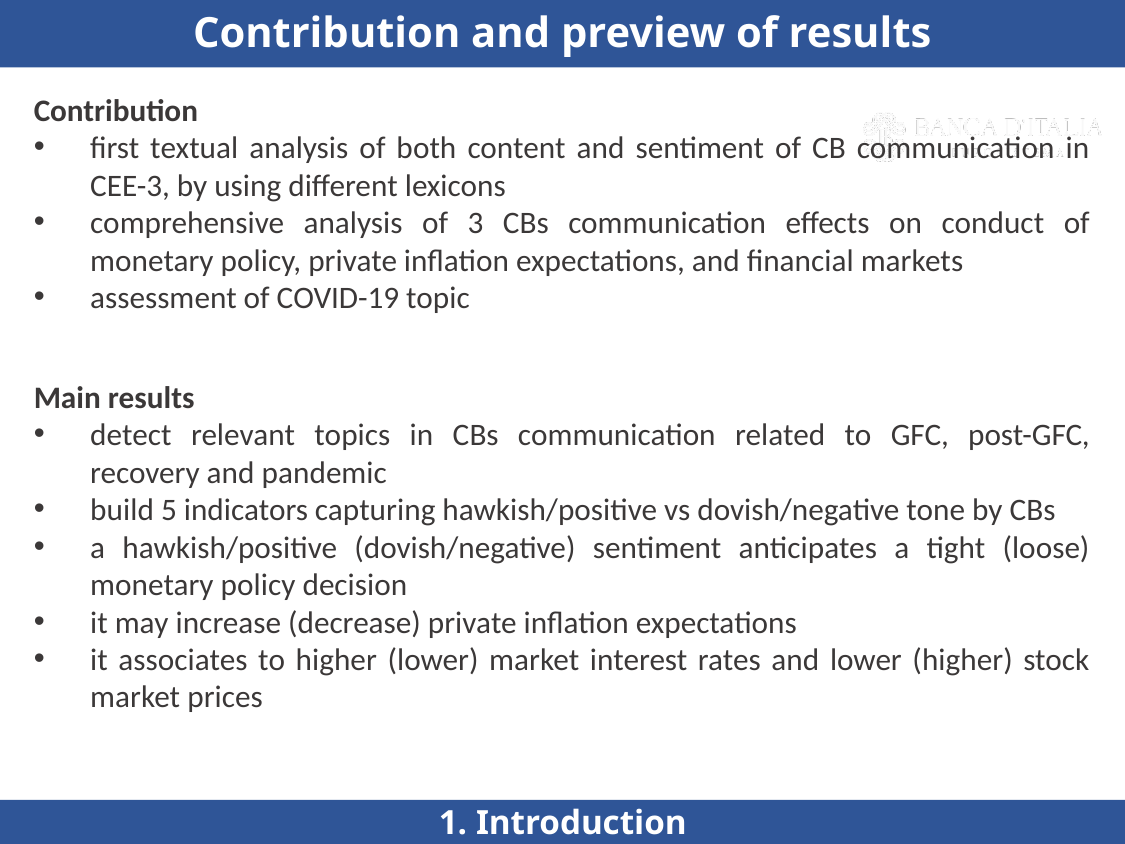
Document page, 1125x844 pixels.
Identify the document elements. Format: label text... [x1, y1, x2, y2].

picture [863, 112, 1102, 162]
text_box 1. Introduction [0, 799, 1125, 844]
title Contribution and preview of results [0, 0, 1125, 68]
text_box Contribution first textual analysis of both content and sentiment of CB communication in CEE-3, by using different lexicons comprehensive analysis of 3 CBs communication effects on conduct of monetary policy, private inflation expectations, and financial markets assessment of COVID-19 topic Main results detect relevant topics in CBs communication related to GFC, post-GFC, recovery and pandemic build 5 indicators capturing hawkish/positive vs dovish/negative tone by CBs a hawkish/positive (dovish/negative) sentiment anticipates a tight (loose) monetary policy decision it may increase (decrease) private inflation expectations it associates to higher (lower) market interest rates and lower (higher) stock market prices [19, 82, 1106, 722]
